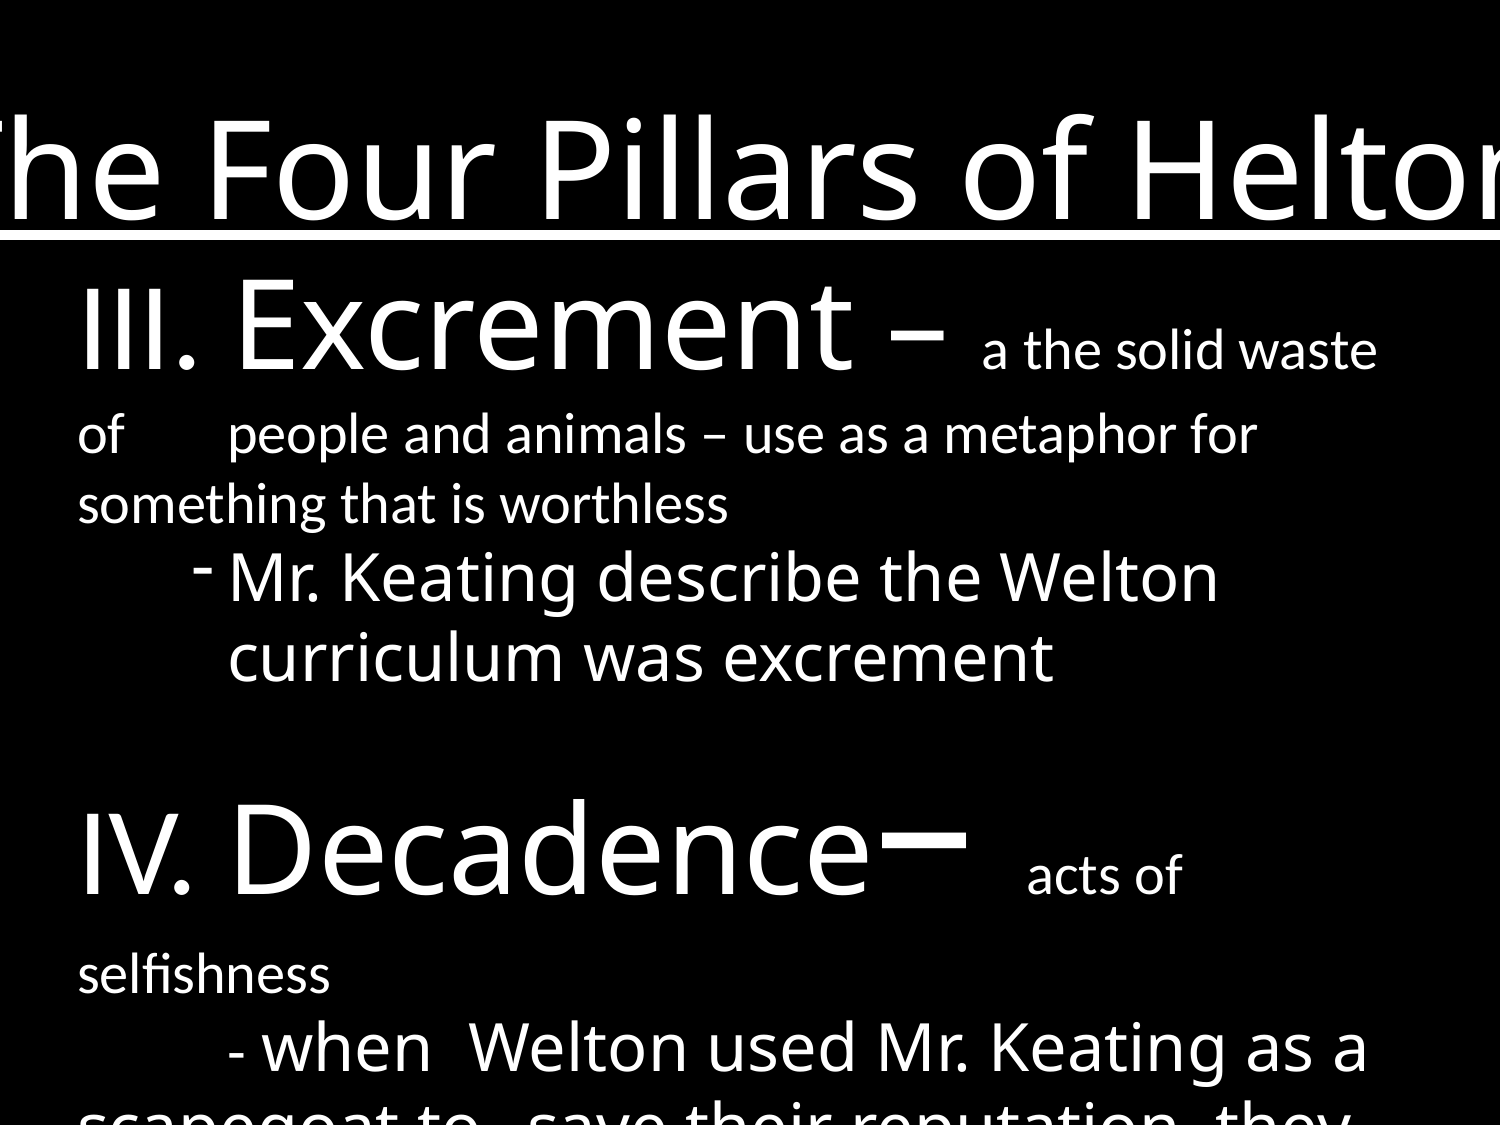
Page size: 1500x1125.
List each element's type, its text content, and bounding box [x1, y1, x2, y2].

text_box III. Excrement – a the solid waste of people and animals – use as a metaphor for something that is worthless Mr. Keating describe the Welton curriculum was excrement IV. Decadence– acts of selfishness - when Welton used Mr. Keating as a scapegoat to save their reputation, they showed decadence [62, 255, 1425, 1125]
text_box The Four Pillars of Helton [0, 75, 1500, 255]
